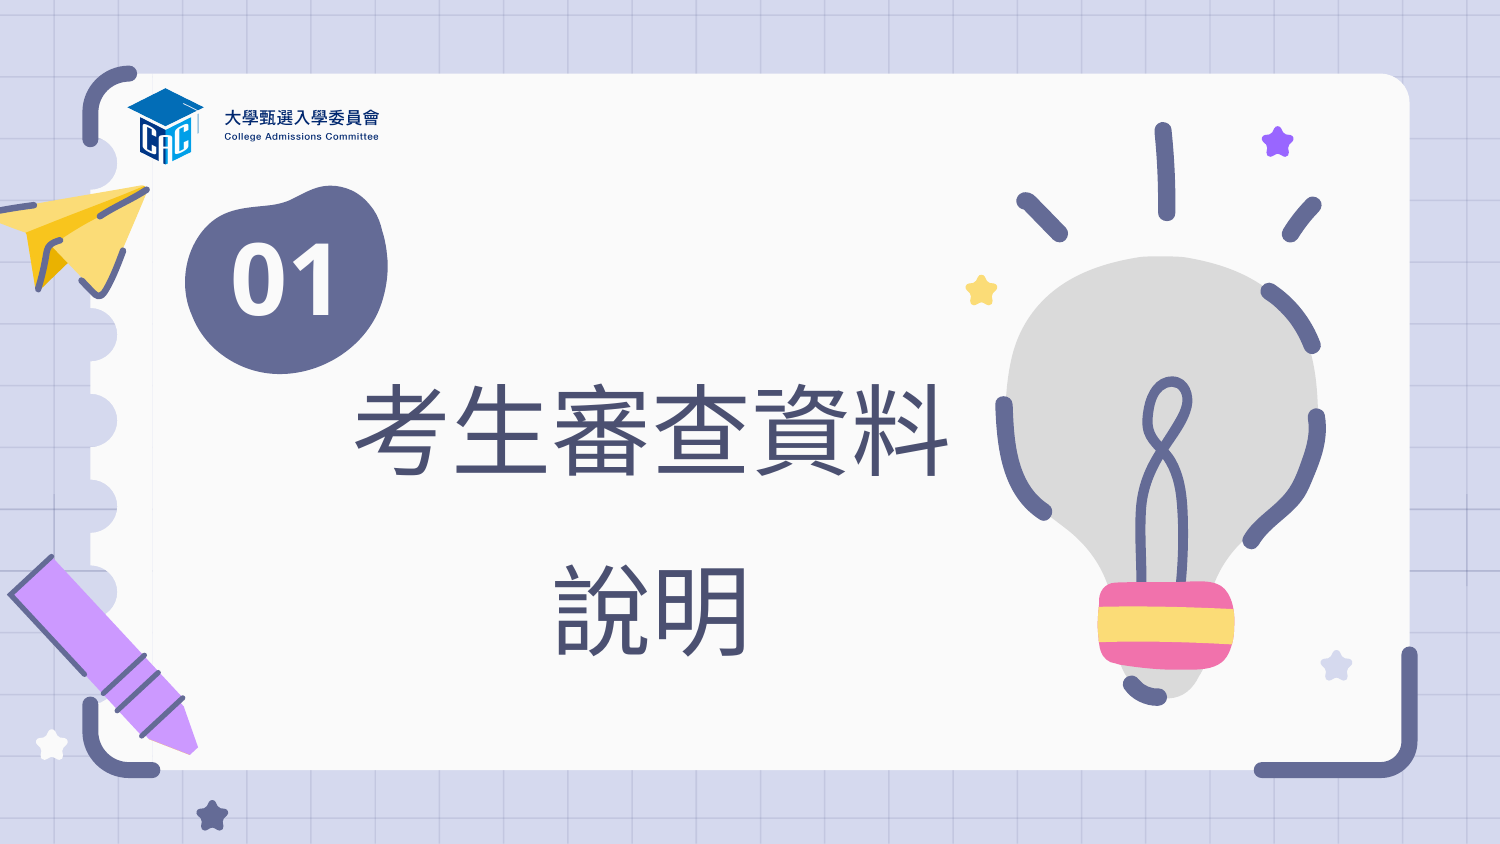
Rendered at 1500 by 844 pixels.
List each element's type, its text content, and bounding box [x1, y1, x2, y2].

text_box 考生審查資料 說明 [326, 371, 977, 667]
picture [127, 88, 380, 165]
text_box 01 [198, 208, 376, 343]
